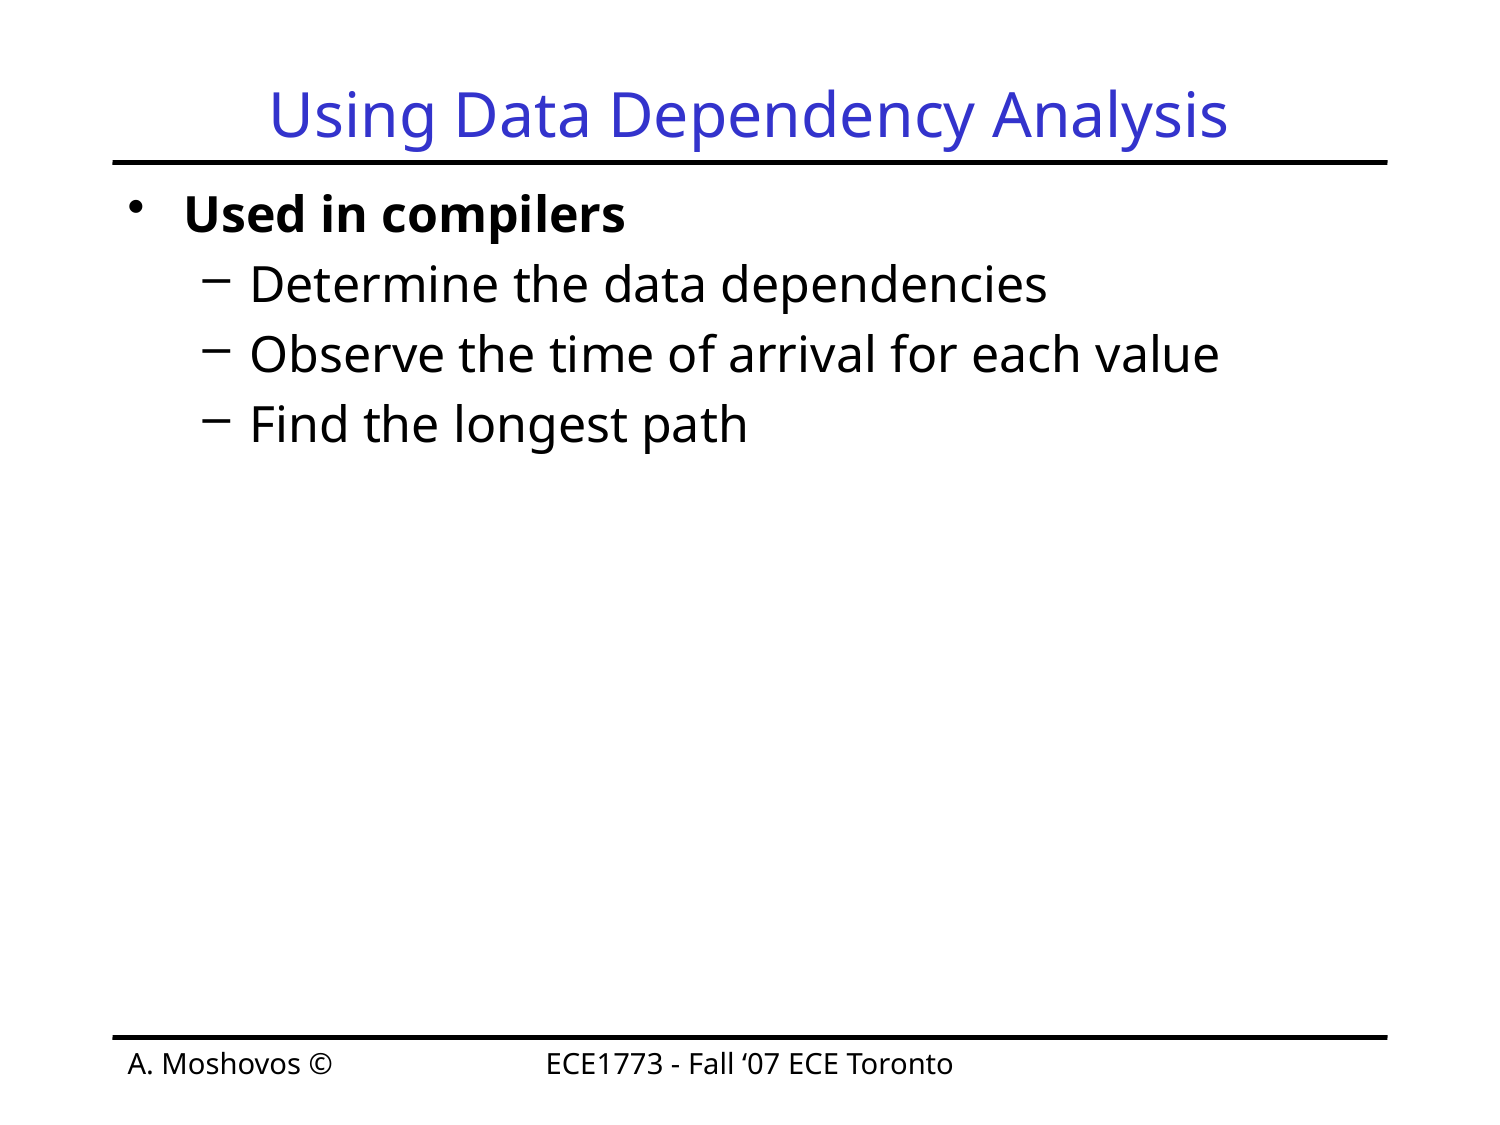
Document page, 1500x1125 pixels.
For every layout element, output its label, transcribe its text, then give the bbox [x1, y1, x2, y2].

slide_number A. Moshovos © [112, 1037, 426, 1101]
footer ECE1773 - Fall ‘07 ECE Toronto [487, 1037, 1013, 1101]
list Used in compilers Determine the data dependencies Observe the time of arrival for each value Find the longest path [112, 174, 1388, 1026]
title Using Data Dependency Analysis [112, 62, 1388, 163]
